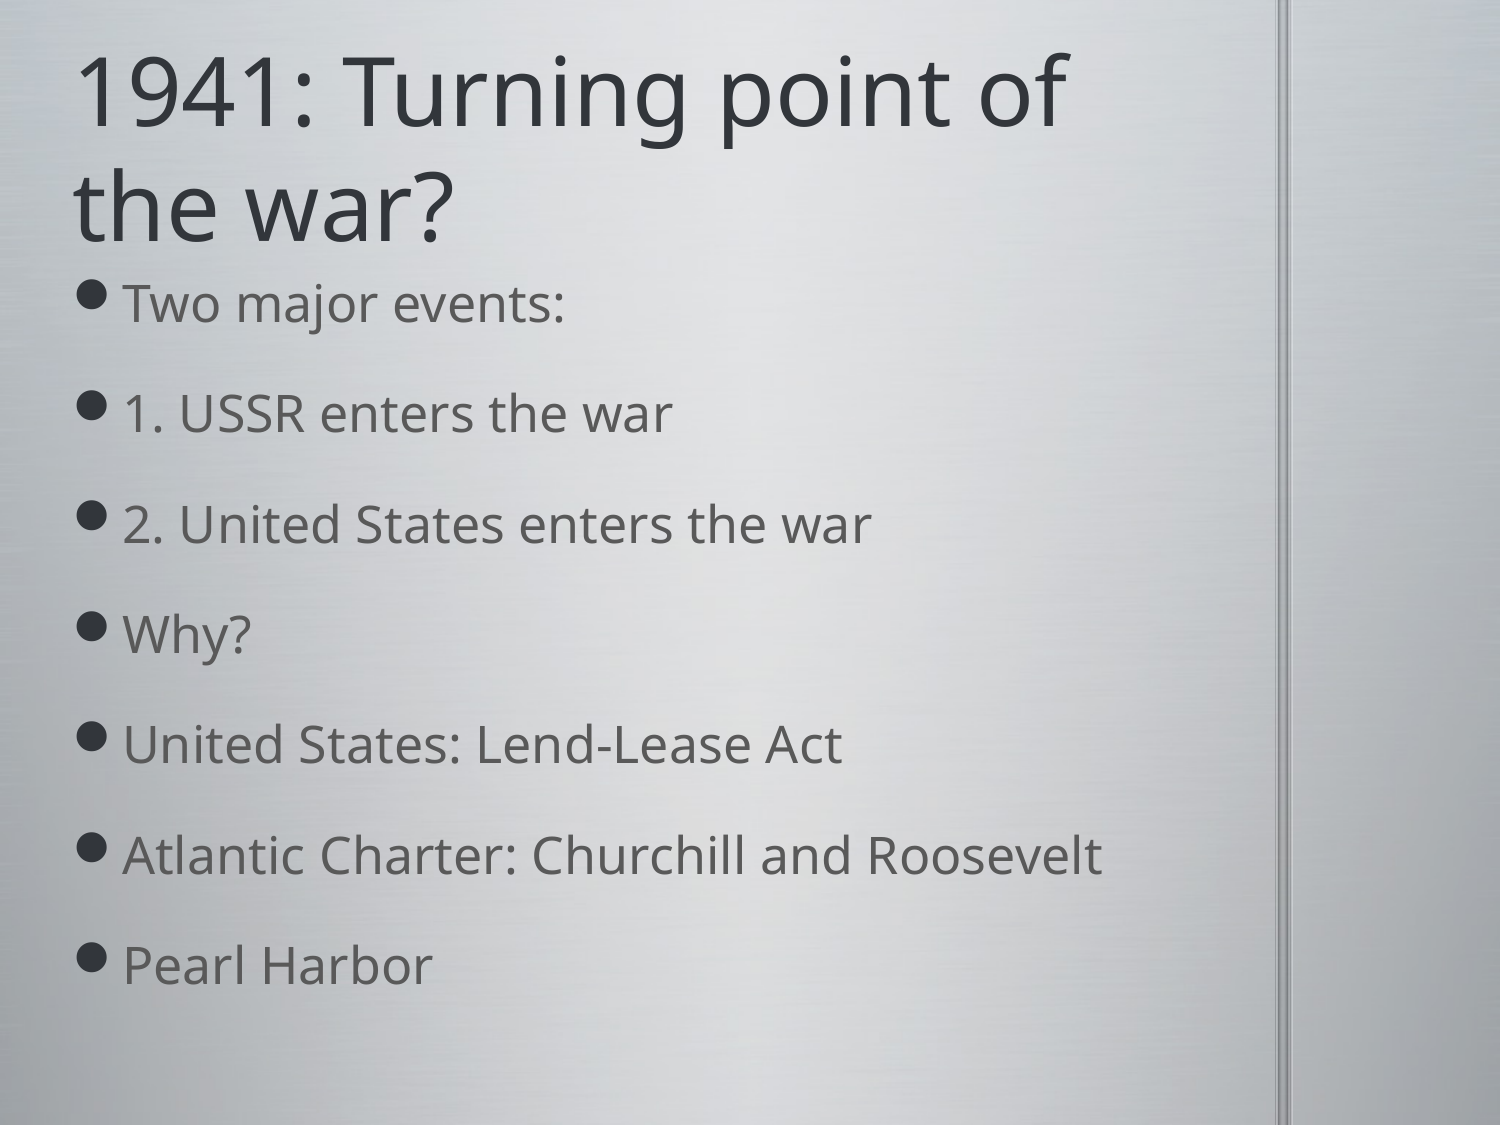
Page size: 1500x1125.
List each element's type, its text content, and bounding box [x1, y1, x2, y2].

picture [0, 0, 1500, 1125]
title 1941: Turning point of the war? [57, 86, 1220, 207]
list Two major events: 1. USSR enters the war 2. United States enters the war Why? United States: Lend-Lease Act Atlantic Charter: Churchill and Roosevelt Pearl Harbor [57, 262, 1220, 1005]
